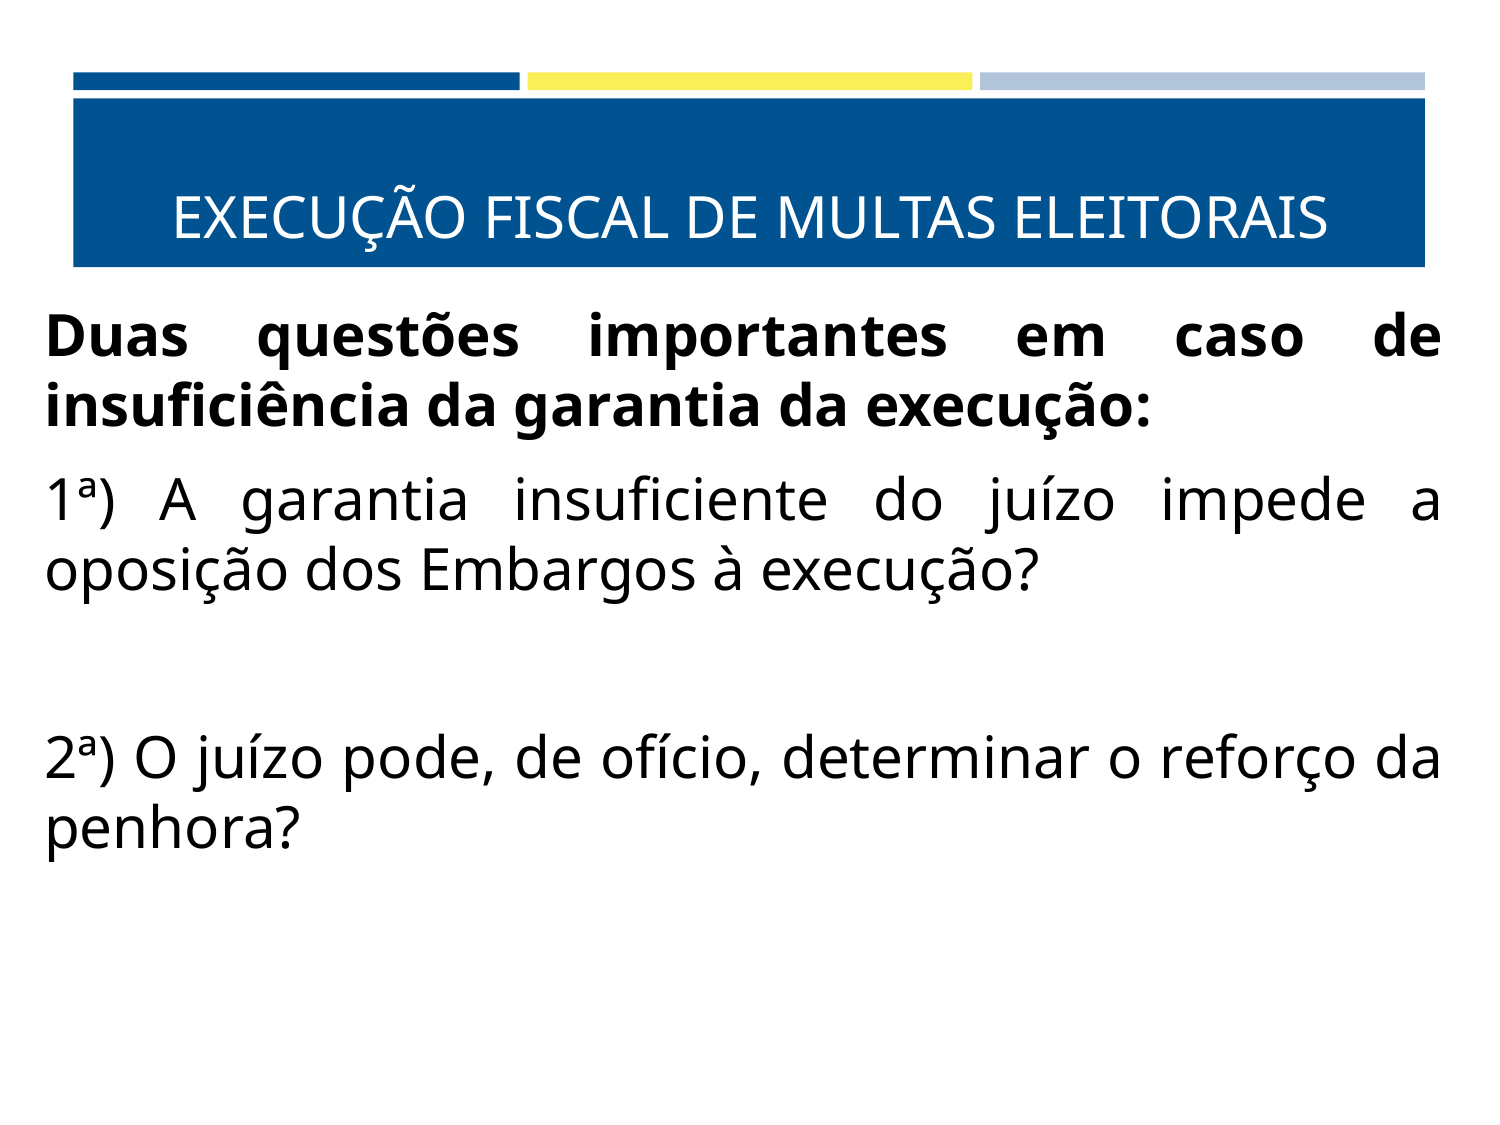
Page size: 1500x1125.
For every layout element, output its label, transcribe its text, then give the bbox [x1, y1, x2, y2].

list Duas questões importantes em caso de insuficiência da garantia da execução: 1ª) A garantia insuficiente do juízo impede a oposição dos Embargos à execução? 2ª) O juízo pode, de ofício, determinar o reforço da penhora? [29, 290, 1459, 1094]
title EXECUÇÃO FISCAL DE MULTAS ELEITORAIS [95, 112, 1406, 259]
